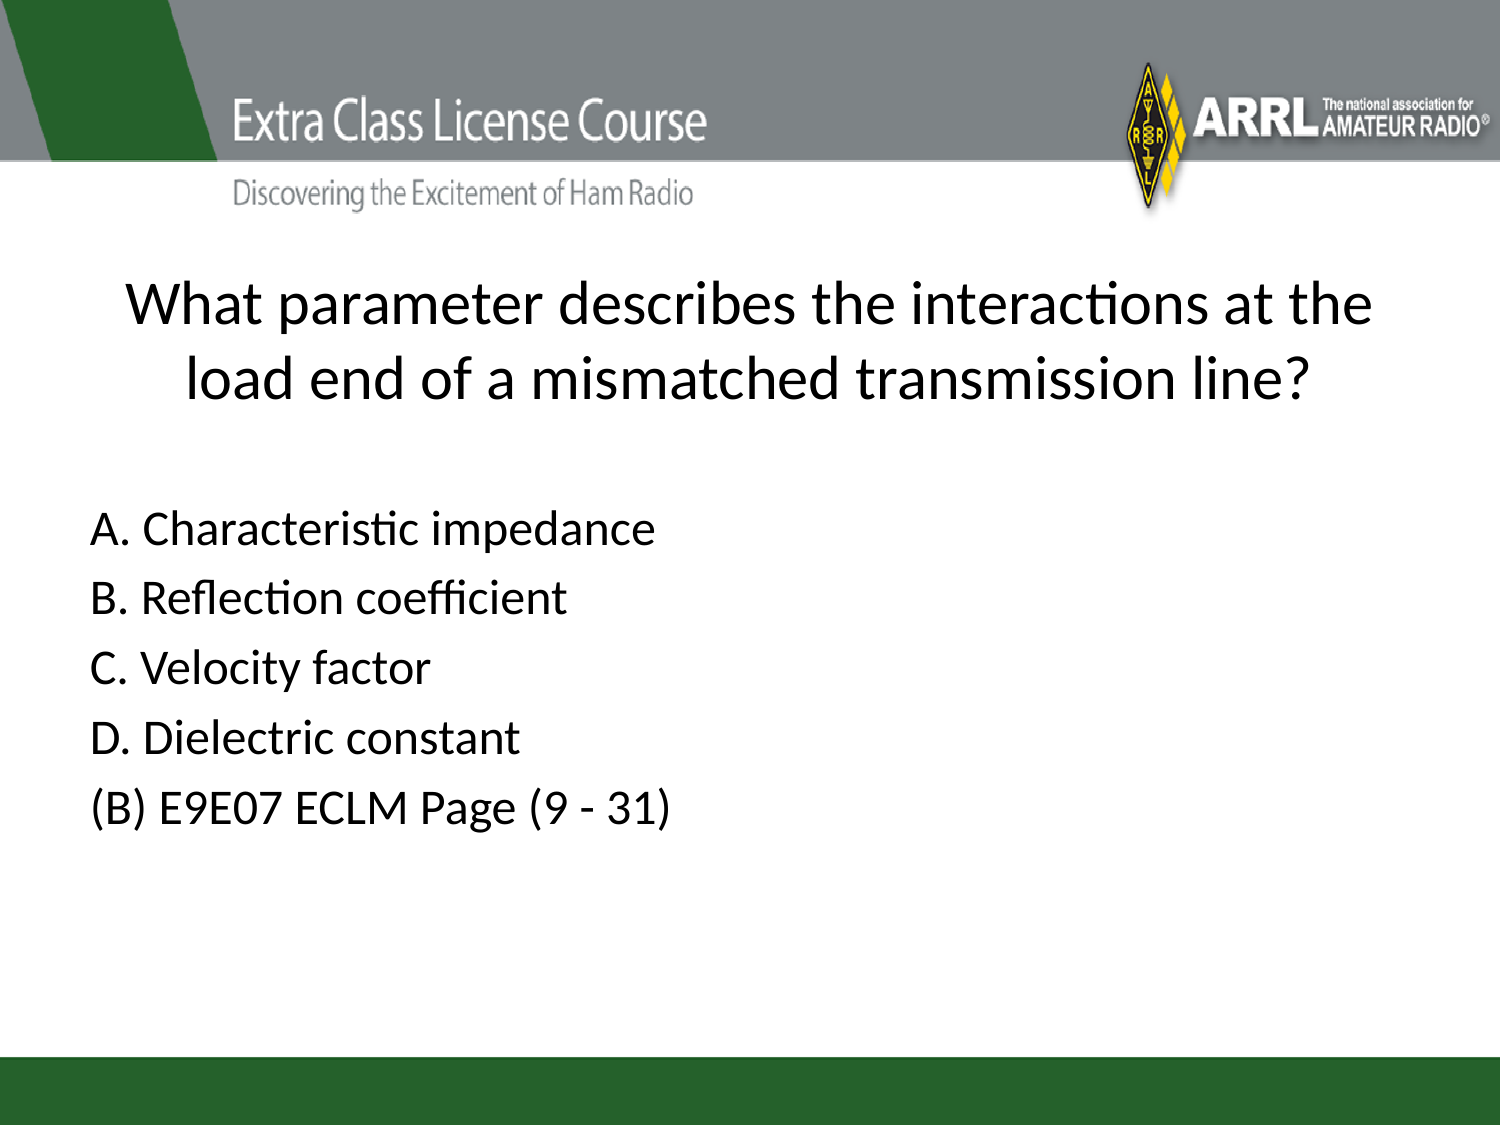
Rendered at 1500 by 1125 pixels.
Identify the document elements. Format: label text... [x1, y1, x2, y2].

title What parameter describes the interactions at the load end of a mismatched transmission line? [75, 254, 1425, 435]
picture [0, 0, 1500, 1125]
list A. Characteristic impedance B. Reflection coefficient C. Velocity factor D. Dielectric constant (B) E9E07 ECLM Page (9 - 31) [75, 487, 1425, 1005]
